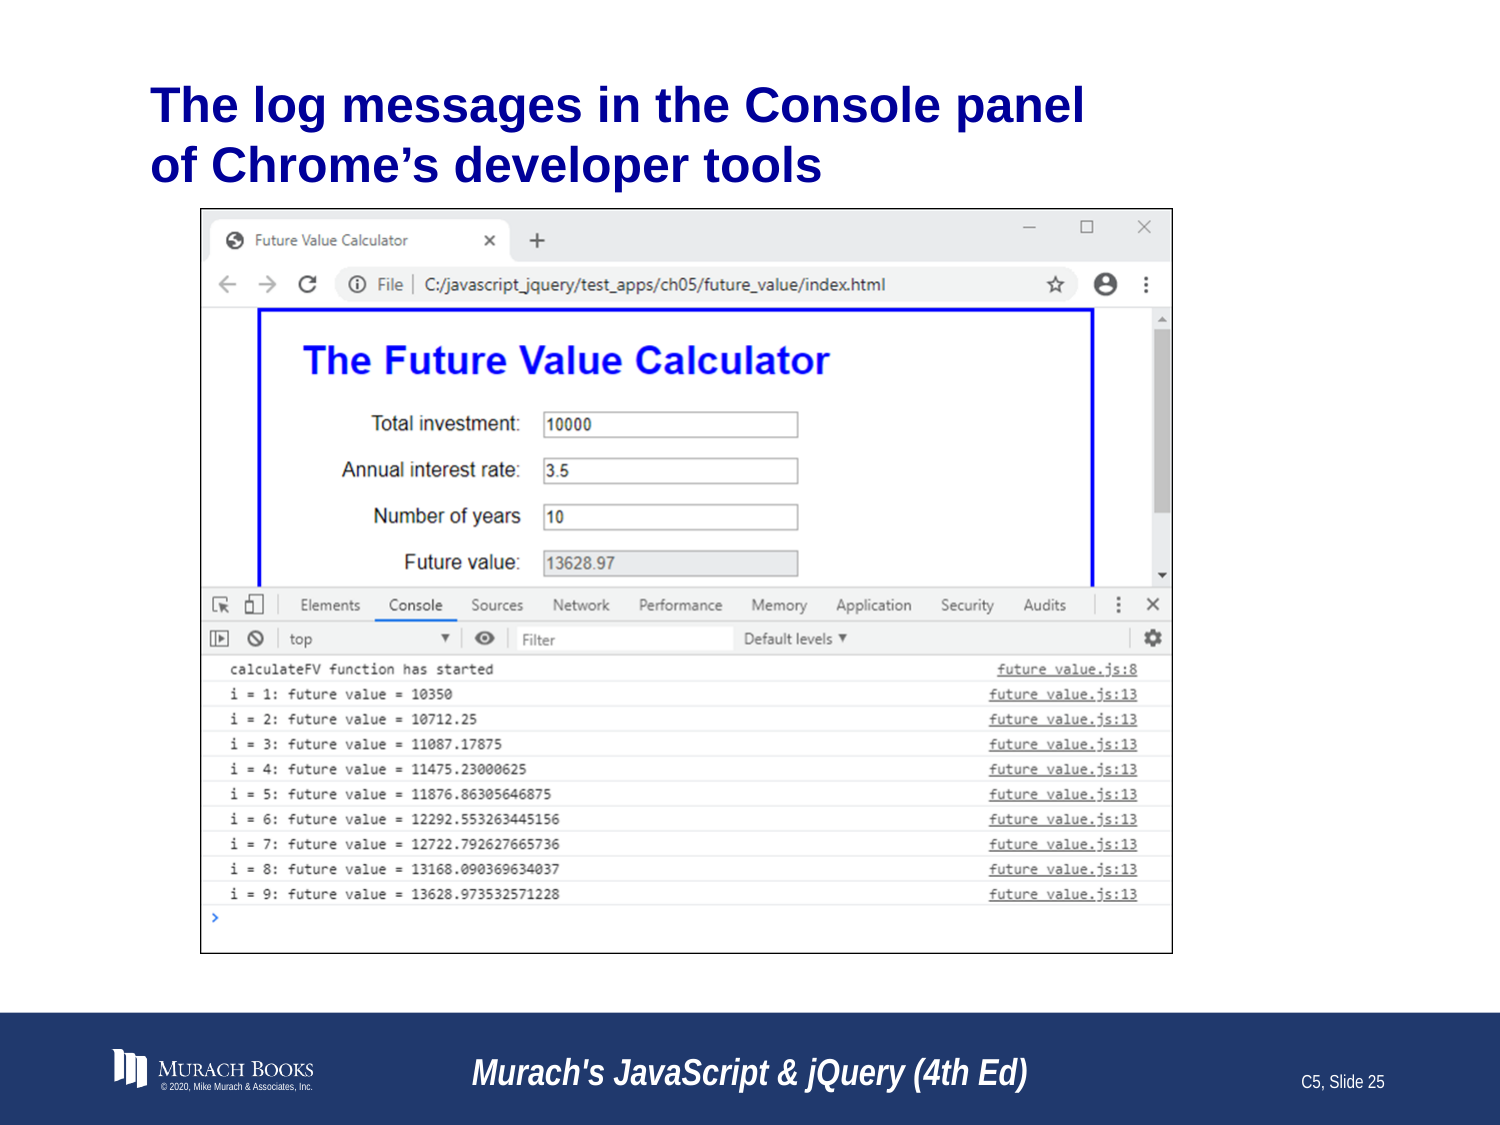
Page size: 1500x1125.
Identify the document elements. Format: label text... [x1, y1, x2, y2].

slide_number C5, Slide 25 [1087, 1025, 1400, 1100]
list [199, 208, 1173, 954]
footer © 2020, Mike Murach & Associates, Inc. [12, 1025, 463, 1100]
slide_number Murach's JavaScript & jQuery (4th Ed) [463, 1025, 1050, 1100]
title The log messages in the Console panel of Chrome’s developer tools [150, 72, 1350, 194]
